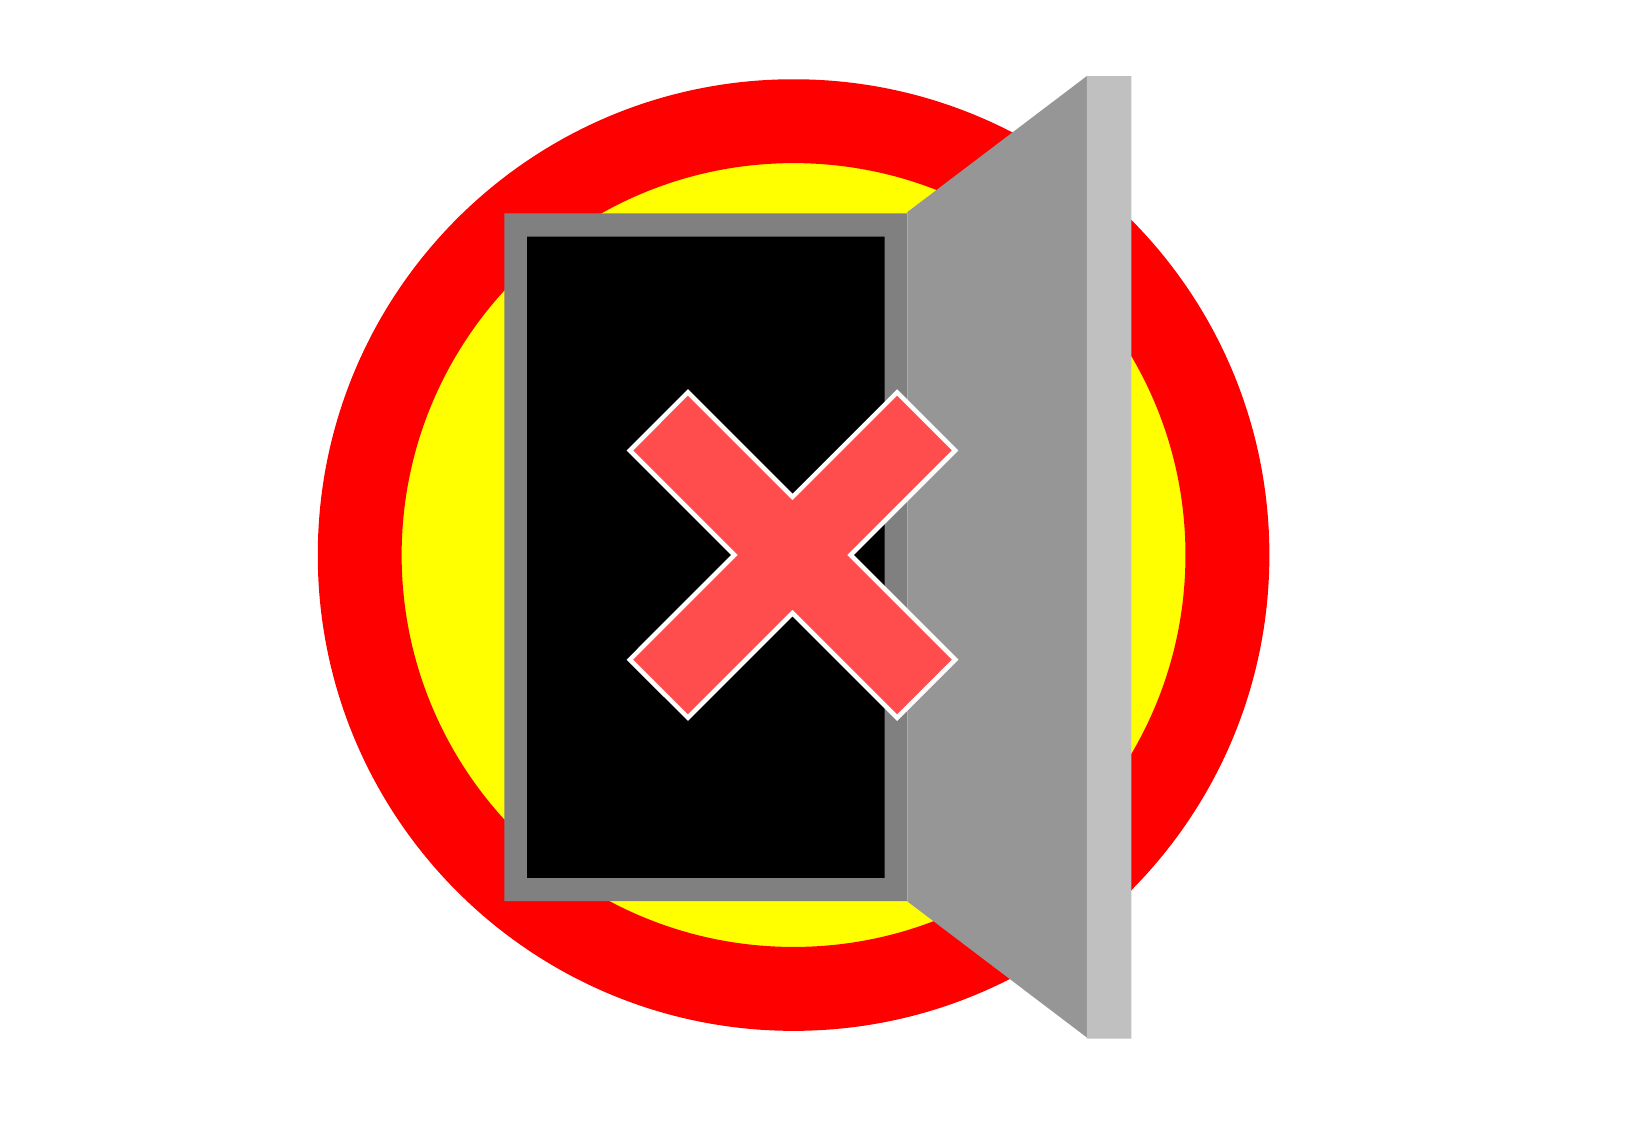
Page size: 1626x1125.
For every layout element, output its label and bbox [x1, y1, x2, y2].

text_box [317, 75, 1270, 1039]
